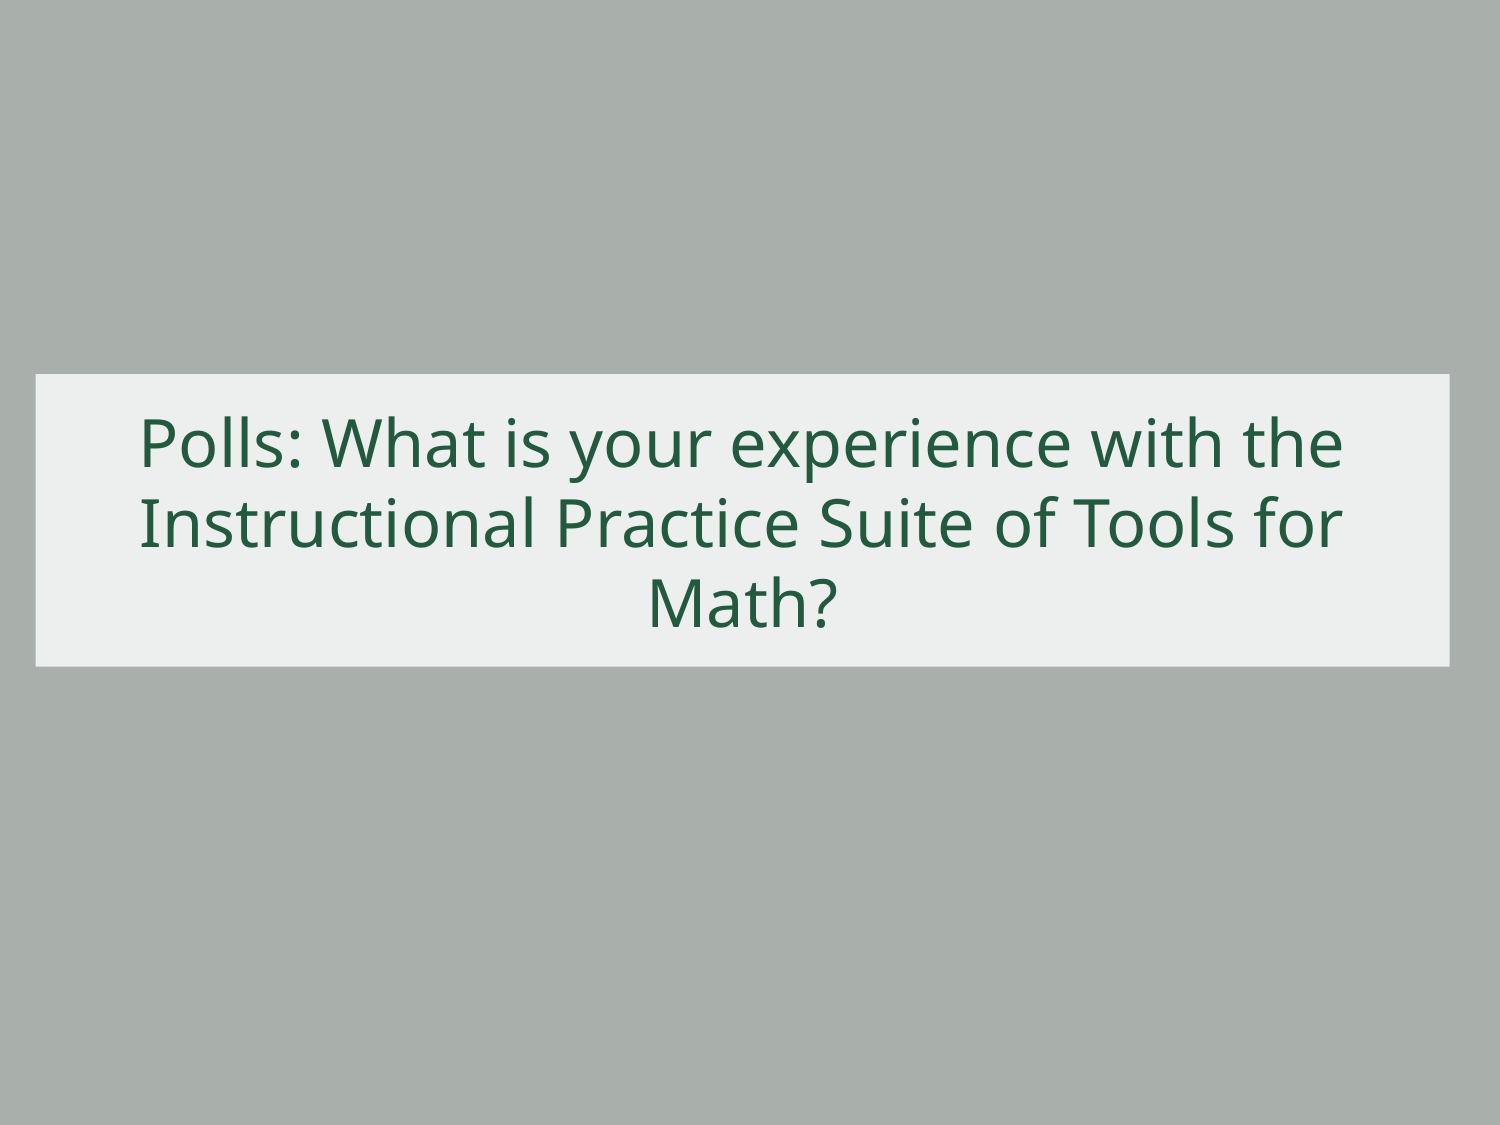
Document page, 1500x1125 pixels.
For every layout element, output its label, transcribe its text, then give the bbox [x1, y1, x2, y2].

title Polls: What is your experience with the Instructional Practice Suite of Tools for Math? [35, 374, 1450, 667]
